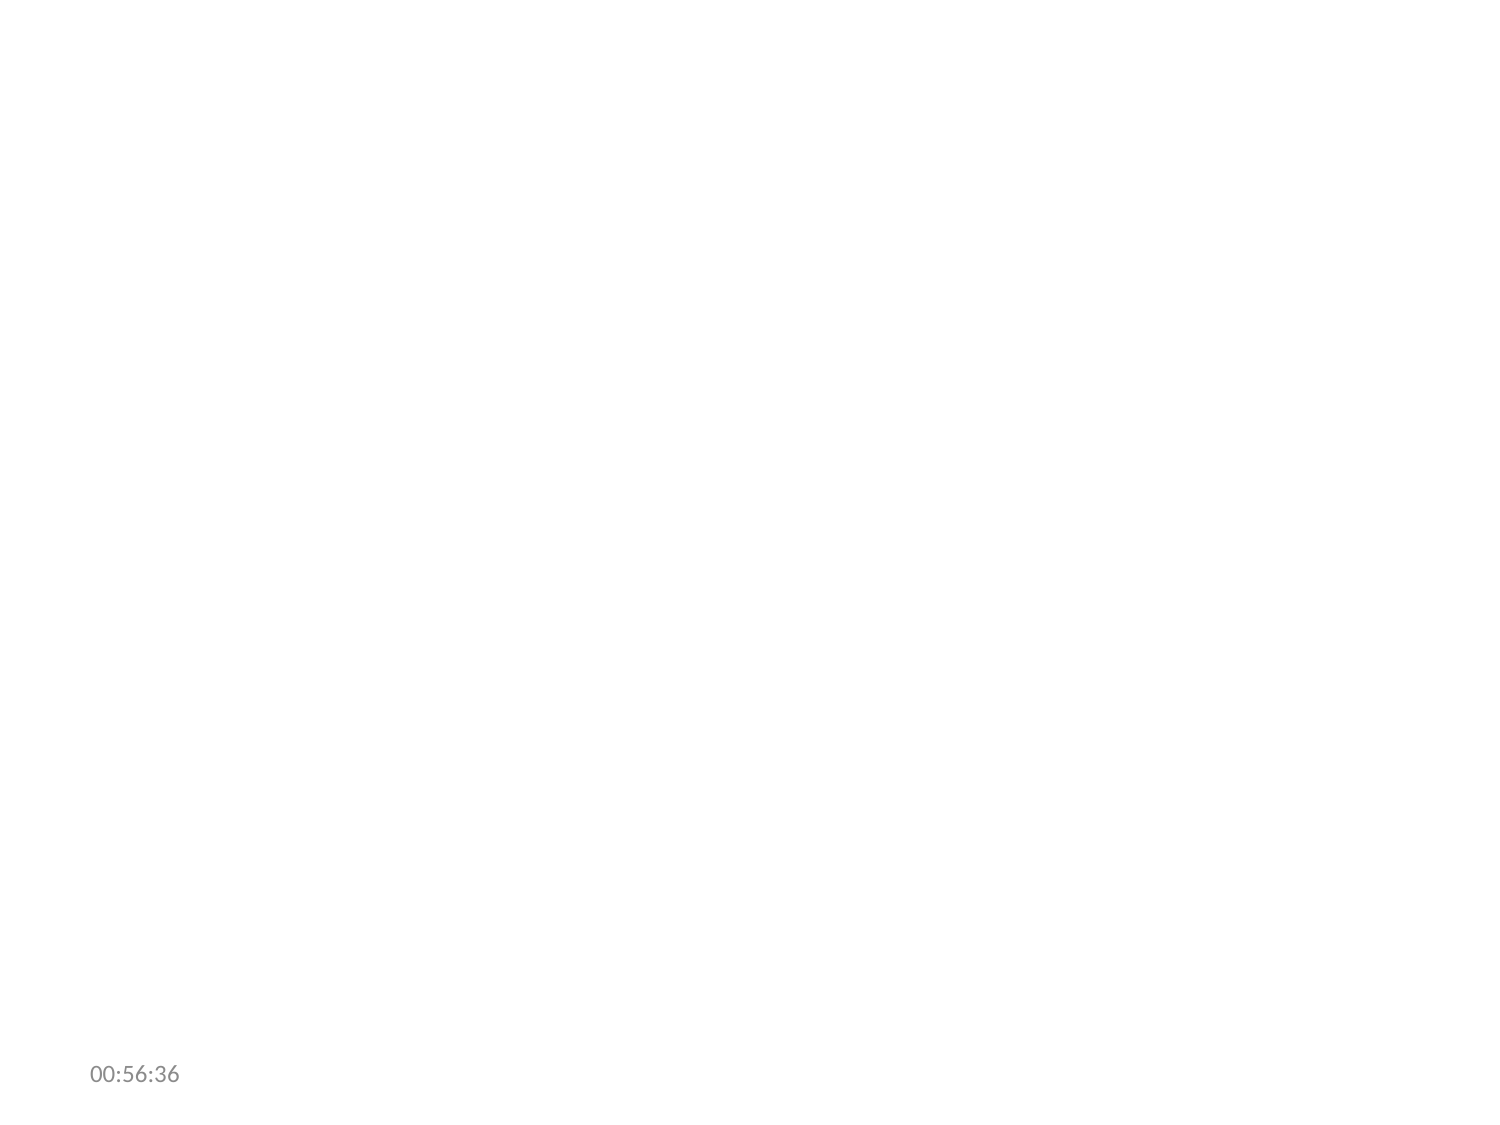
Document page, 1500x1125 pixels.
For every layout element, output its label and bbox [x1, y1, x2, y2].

slide_number [75, 1042, 425, 1103]
